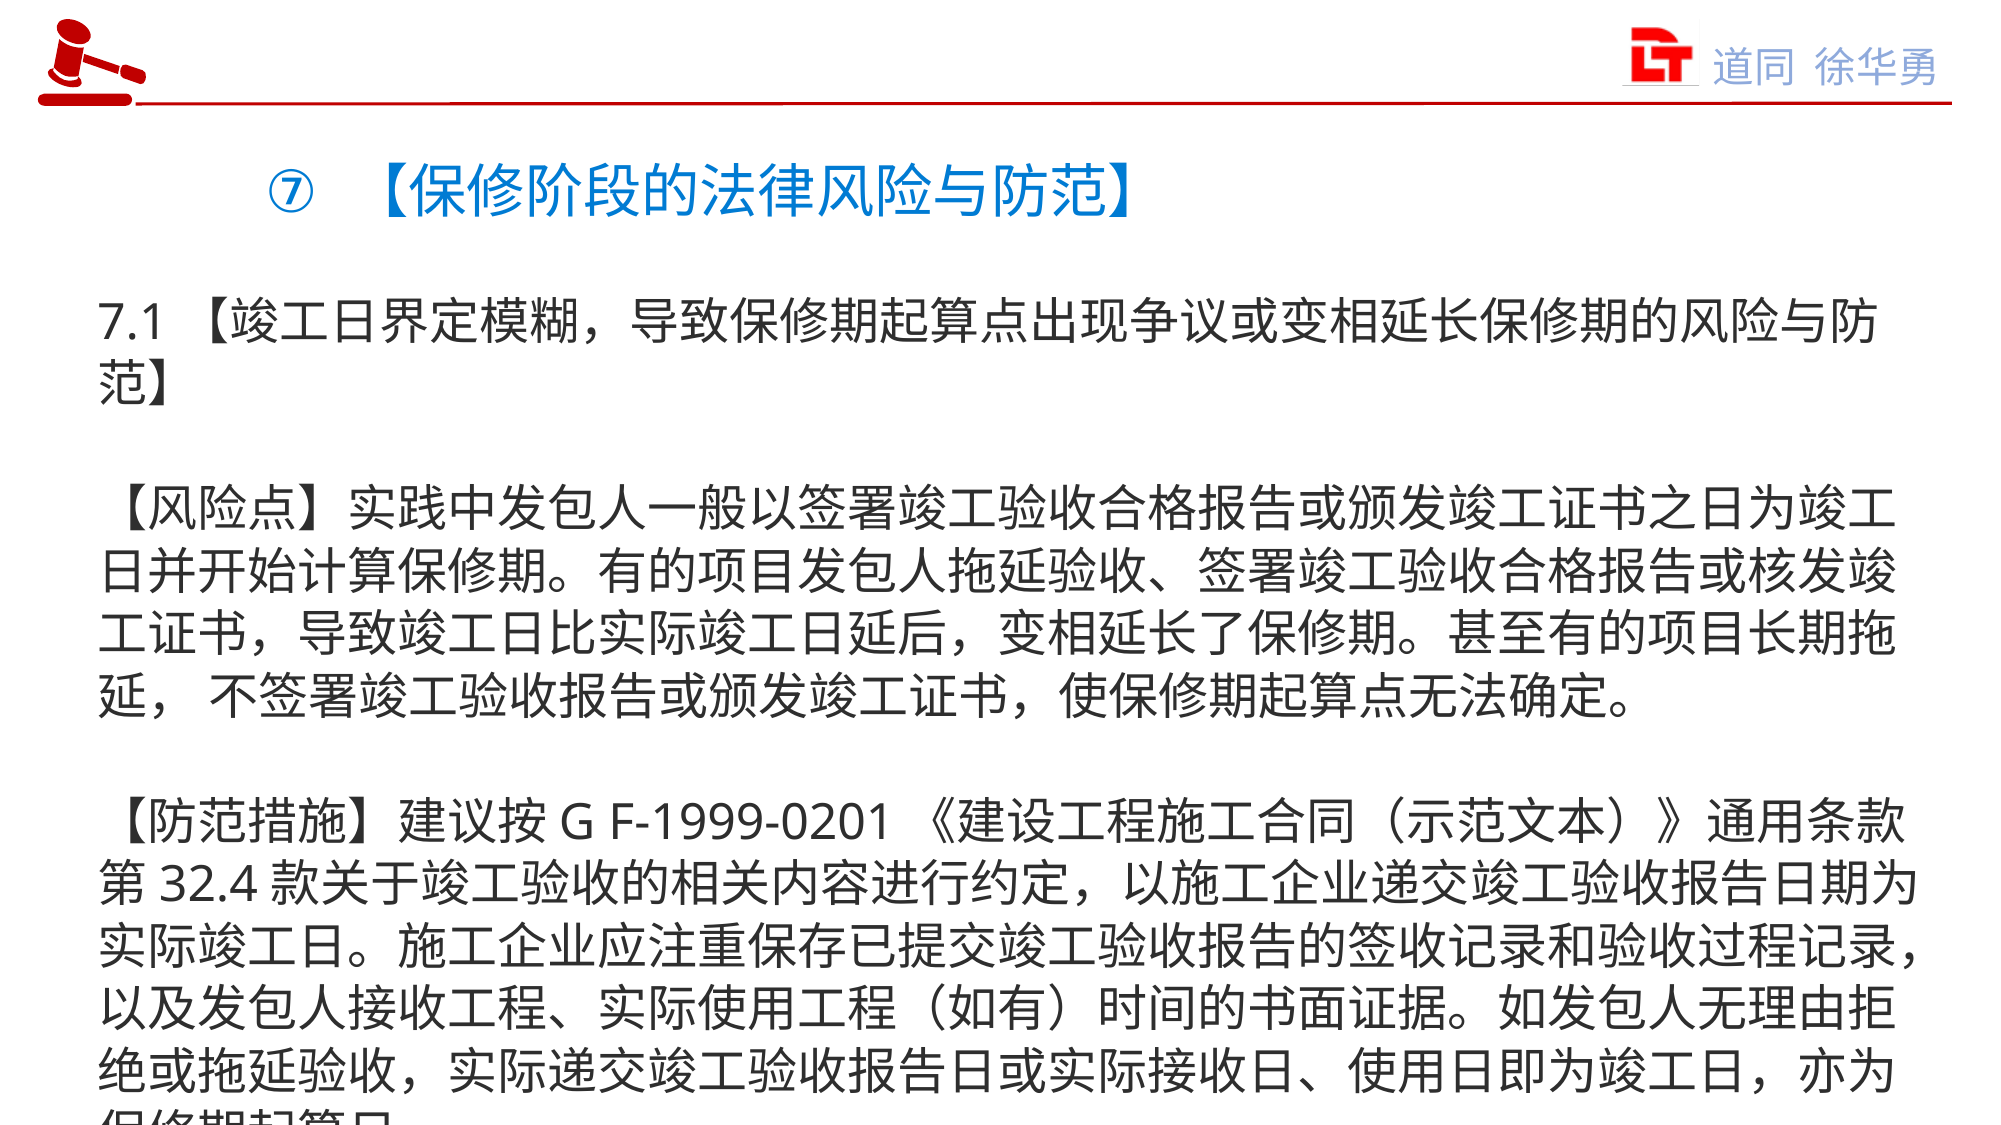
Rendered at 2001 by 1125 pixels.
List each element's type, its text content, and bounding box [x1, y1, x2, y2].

text_box 【保修阶段的法律风险与防范】 7.1【竣工日界定模糊，导致保修期起算点出现争议或变相延长保修期的风险与防范】 【风险点】实践中发包人一般以签署竣工验收合格报告或颁发竣工证书之日为竣工日并开始计算保修期。有的项目发包人拖延验收、签署竣工验收合格报告或核发竣工证书，导致竣工日比实际竣工日延后，变相延长了保修期。甚至有的项目长期拖延， 不签署竣工验收报告或颁发竣工证书，使保修期起算点无法确定。 【防范措施】建议按G F-1999-0201《建设工程施工合同（示范文本）》通用条款第32.4款关于竣工验收的相关内容进行约定，以施工企业递交竣工验收报告日期为实际竣工日。施工企业应注重保存已提交竣工验收报告的签收记录和验收过程记录，以及发包人接收工程、实际使用工程（如有）时间的书面证据。如发包人无理由拒绝或拖延验收，实际递交竣工验收报告日或实际接收日、使用日即为竣工日，亦为保修期起算日。 [82, 154, 1954, 1125]
picture [1622, 19, 1699, 97]
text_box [37, 17, 1954, 106]
